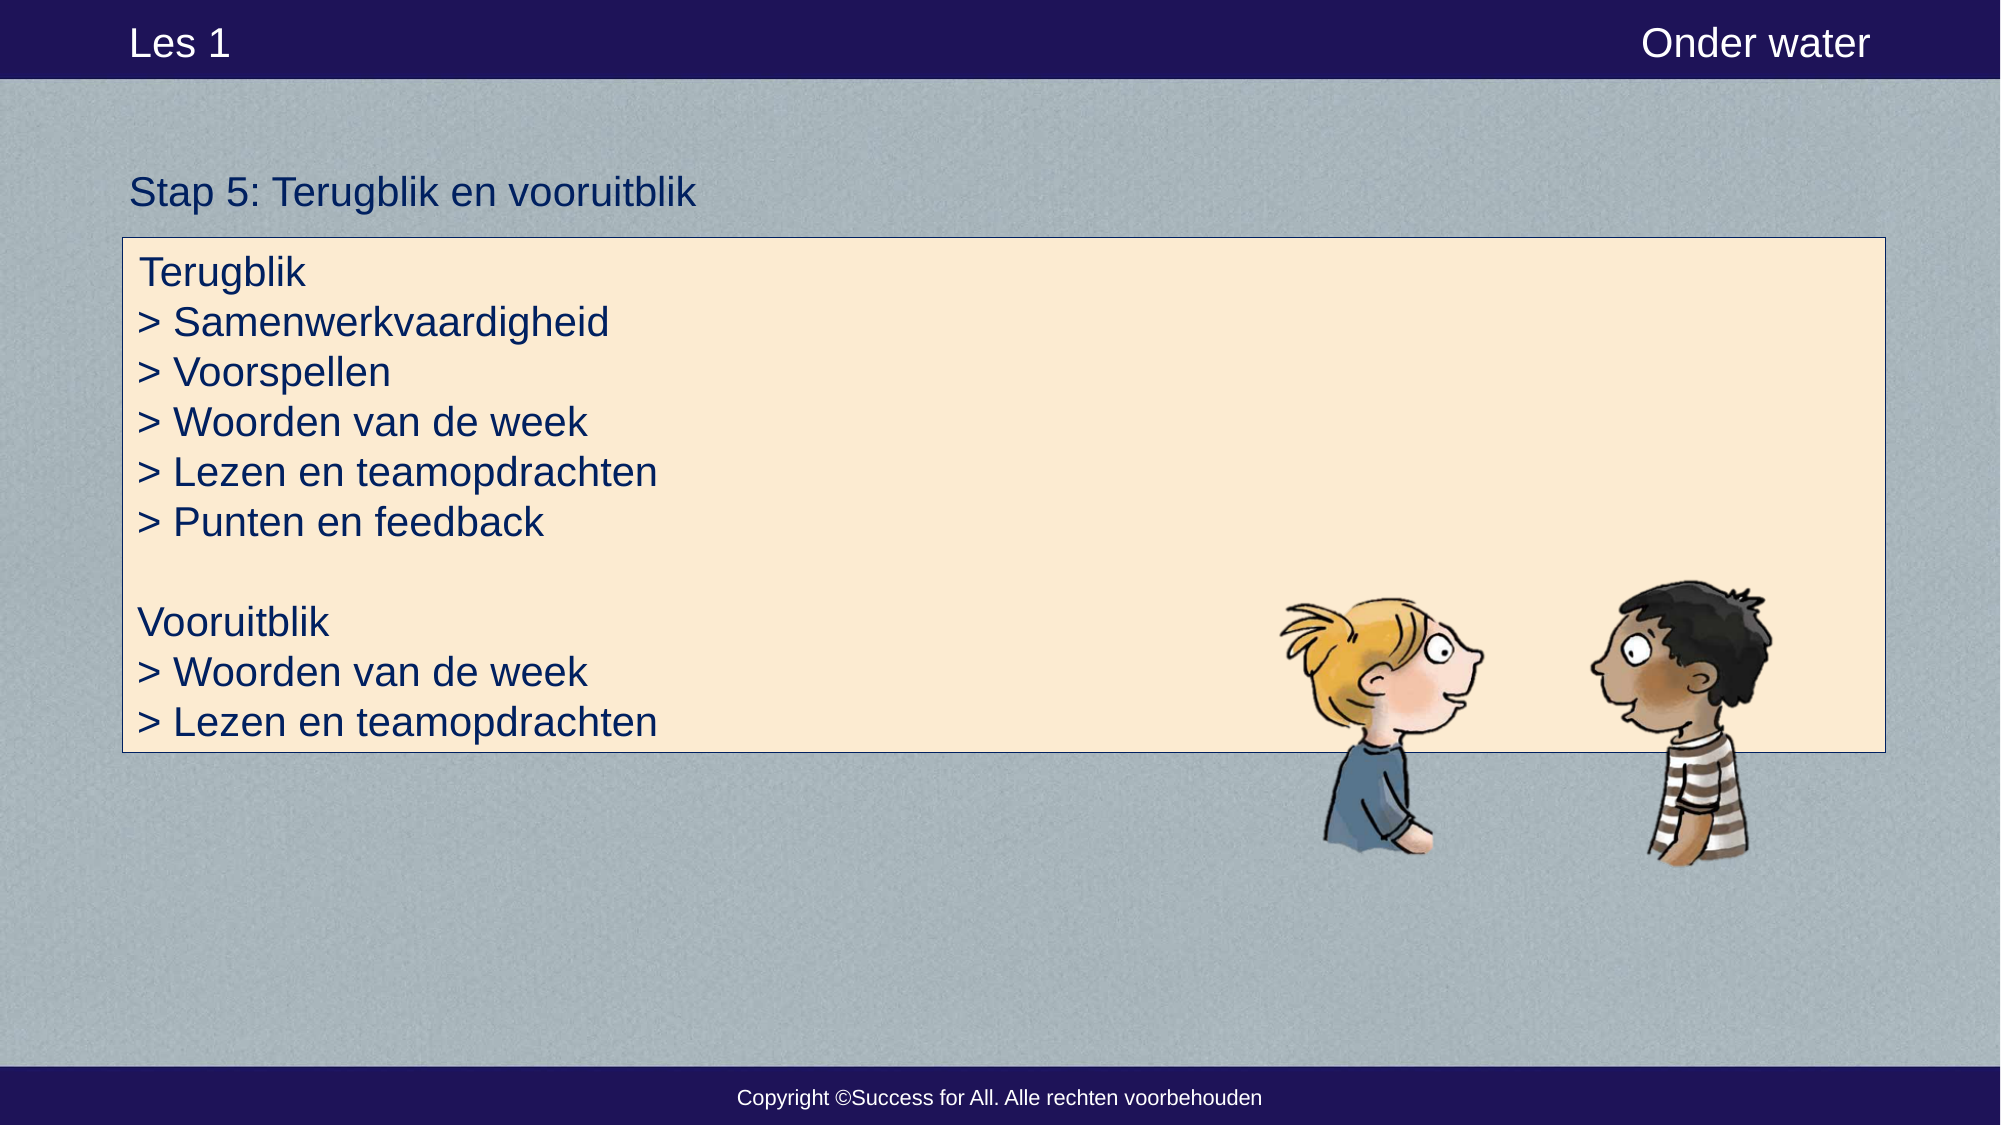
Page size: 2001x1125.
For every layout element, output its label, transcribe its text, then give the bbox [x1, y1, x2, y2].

text_box Terugblik > Samenwerkvaardigheid > Voorspellen > Woorden van de week > Lezen en teamopdrachten > Punten en feedback Vooruitblik > Woorden van de week > Lezen en teamopdrachten [122, 237, 1886, 753]
text_box Copyright ©Success for All. Alle rechten voorbehouden [0, 1076, 2000, 1125]
text_box Les 1 [114, 8, 354, 73]
picture [0, 0, 2001, 1125]
text_box Onder water [999, 8, 1886, 73]
text_box Stap 5: Terugblik en vooruitblik [114, 157, 907, 223]
